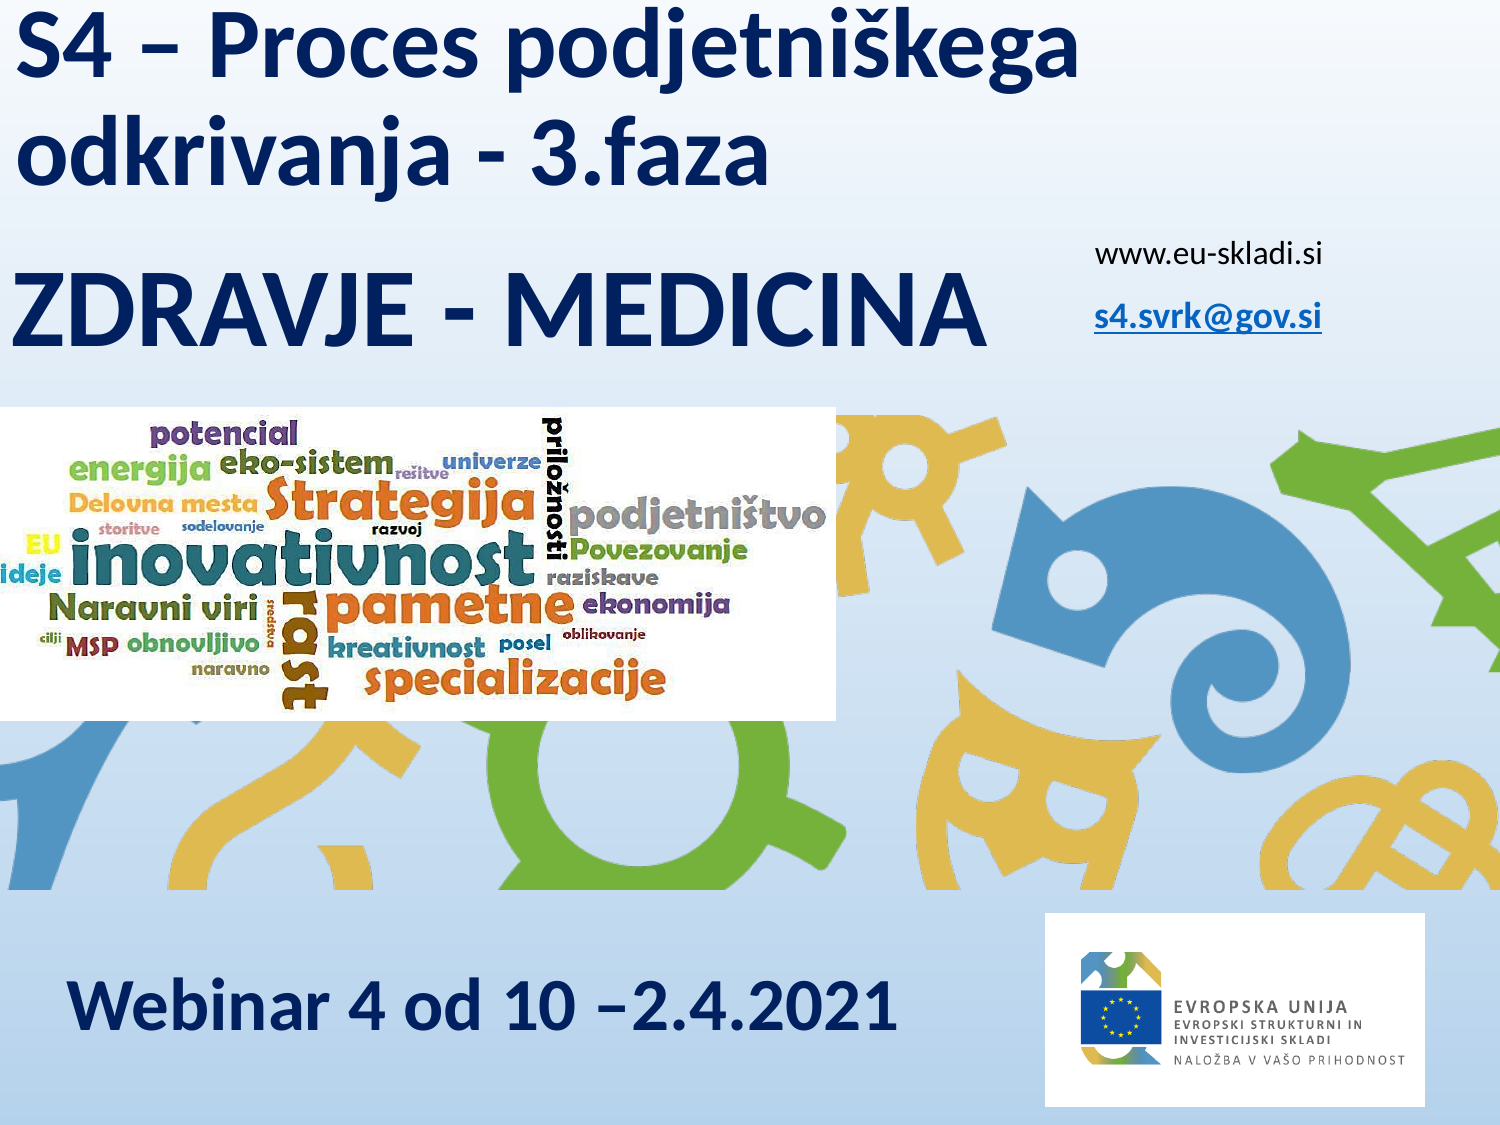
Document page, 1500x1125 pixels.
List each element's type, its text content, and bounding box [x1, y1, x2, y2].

text_box ZDRAVJE - MEDICINA [0, 227, 1115, 377]
picture [1180, 913, 1425, 1107]
picture [0, 407, 1500, 890]
title S4 – Proces podjetniškega odkrivanja - 3.faza [0, 44, 1458, 255]
text_box Webinar 4 od 10 –2.4.2021 [51, 901, 1180, 1112]
text_box s4.svrk@gov.si [1115, 284, 1338, 344]
